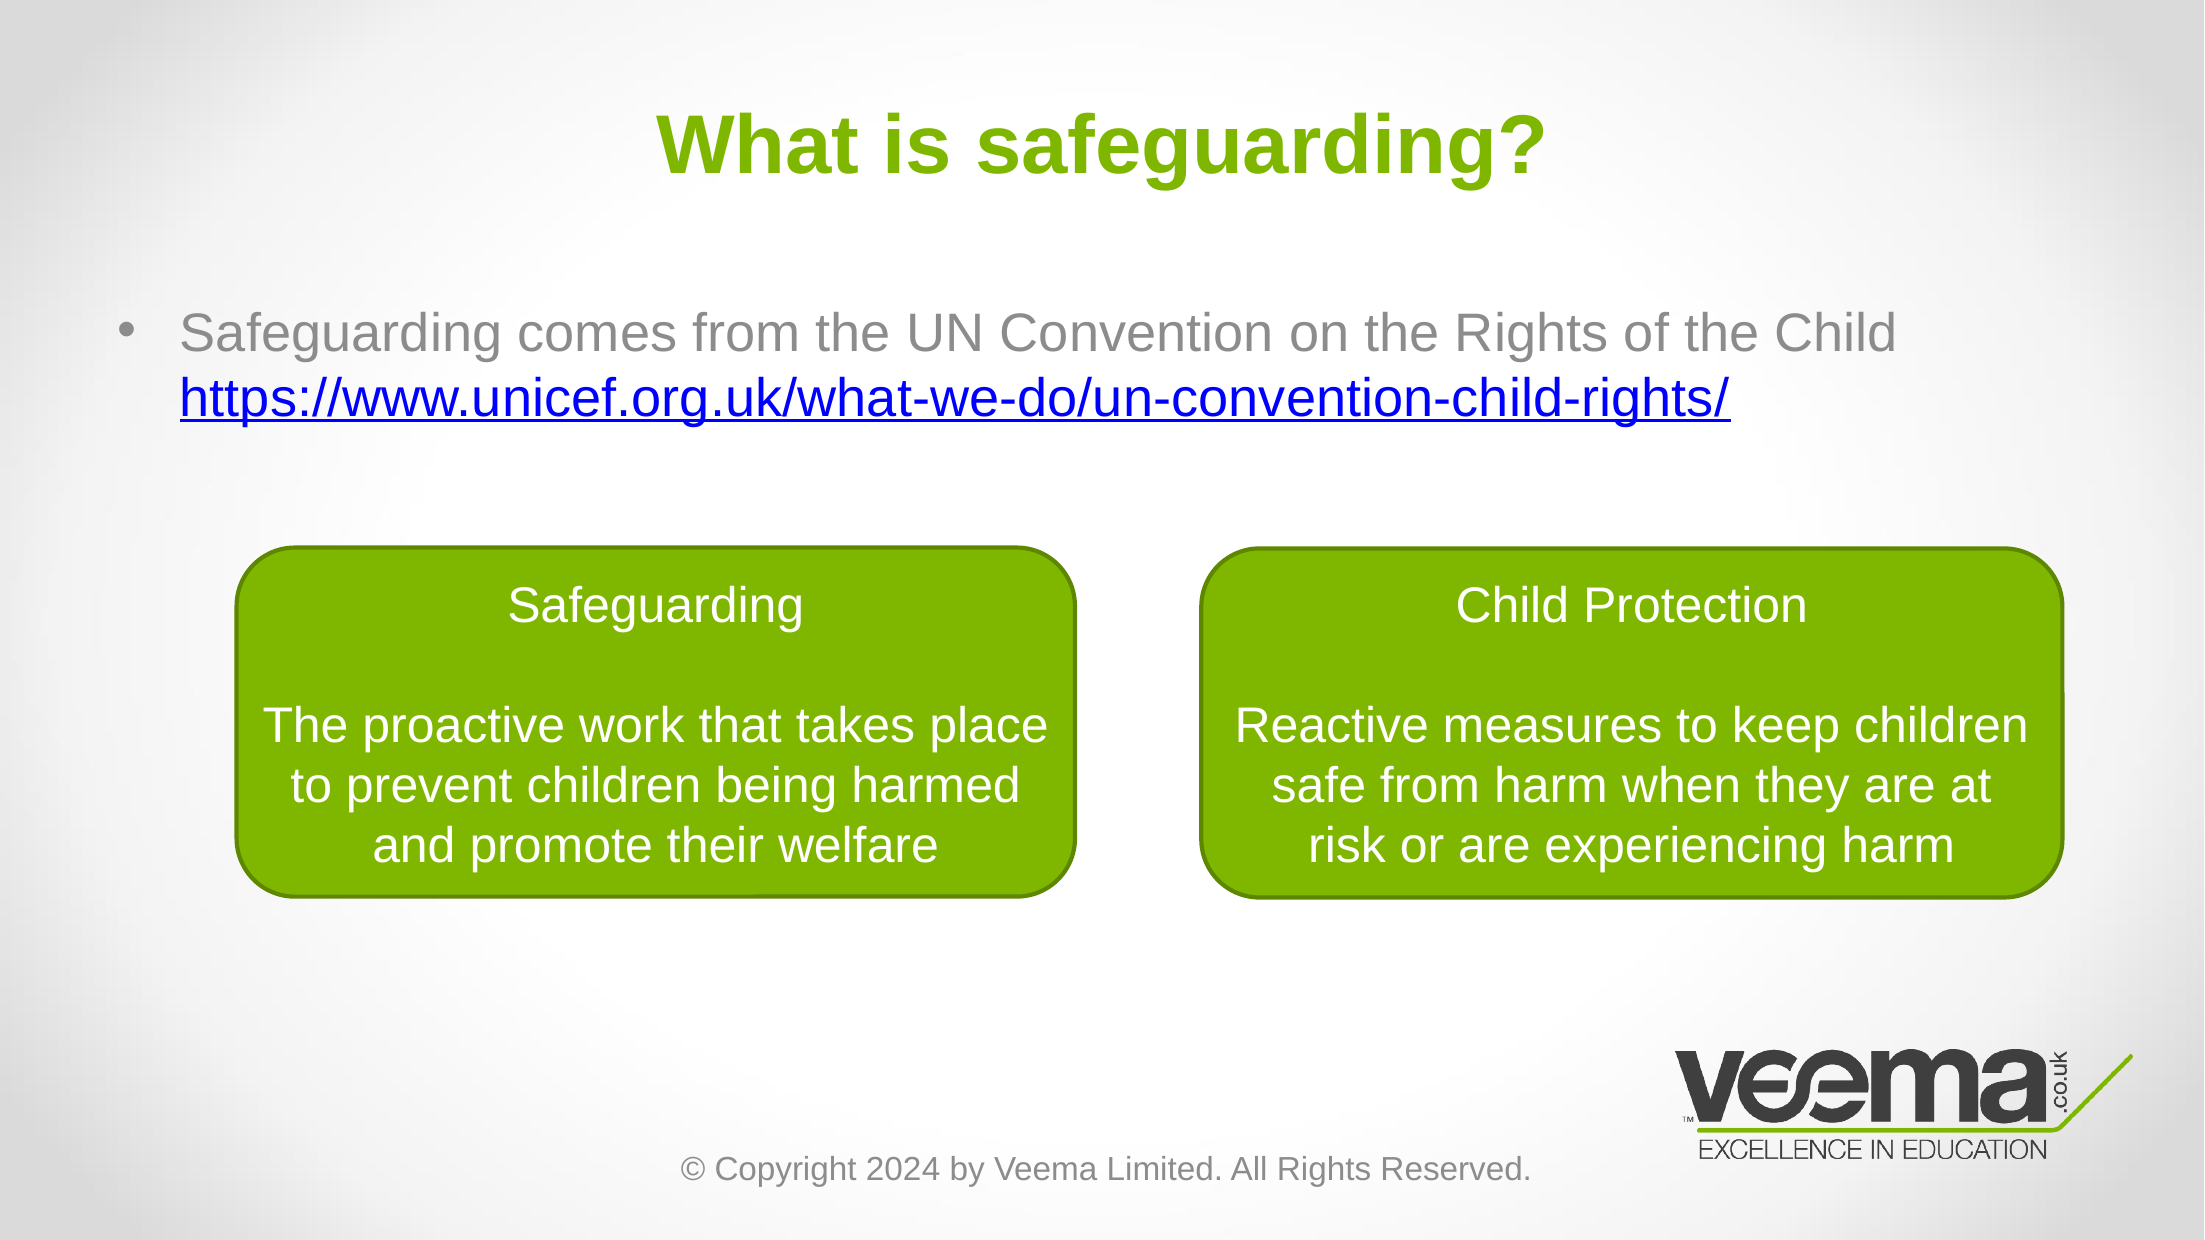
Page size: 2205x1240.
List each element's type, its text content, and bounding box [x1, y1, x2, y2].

picture [0, 0, 2205, 1240]
title What is safeguarding? [109, 82, 2095, 288]
text_box Safeguarding The proactive work that takes place to prevent children being harmed and promote their welfare [234, 545, 1078, 899]
list Safeguarding comes from the UN Convention on the Rights of the Child https://www.unicef.org.uk/what-we-do/un-convention-child-rights/ [109, 288, 2095, 1062]
text_box Child Protection Reactive measures to keep children safe from harm when they are at risk or are experiencing harm [1199, 546, 2065, 900]
